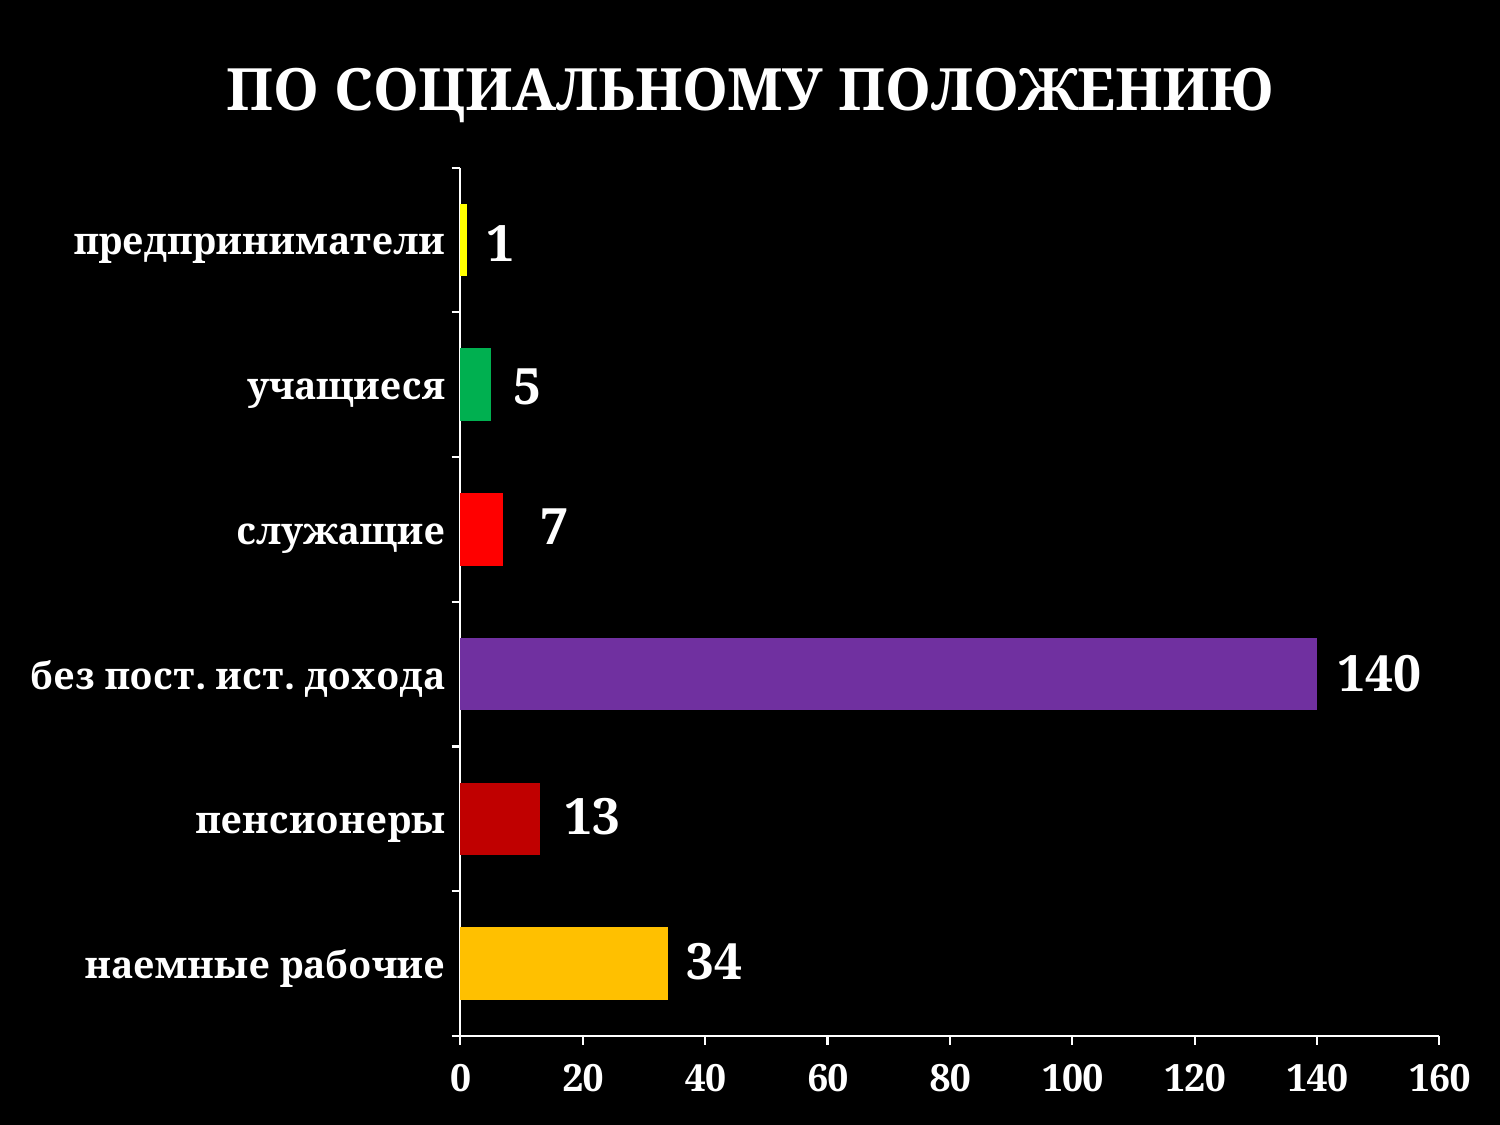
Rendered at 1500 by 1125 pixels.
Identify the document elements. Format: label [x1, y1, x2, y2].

chart [0, 0, 1500, 1125]
